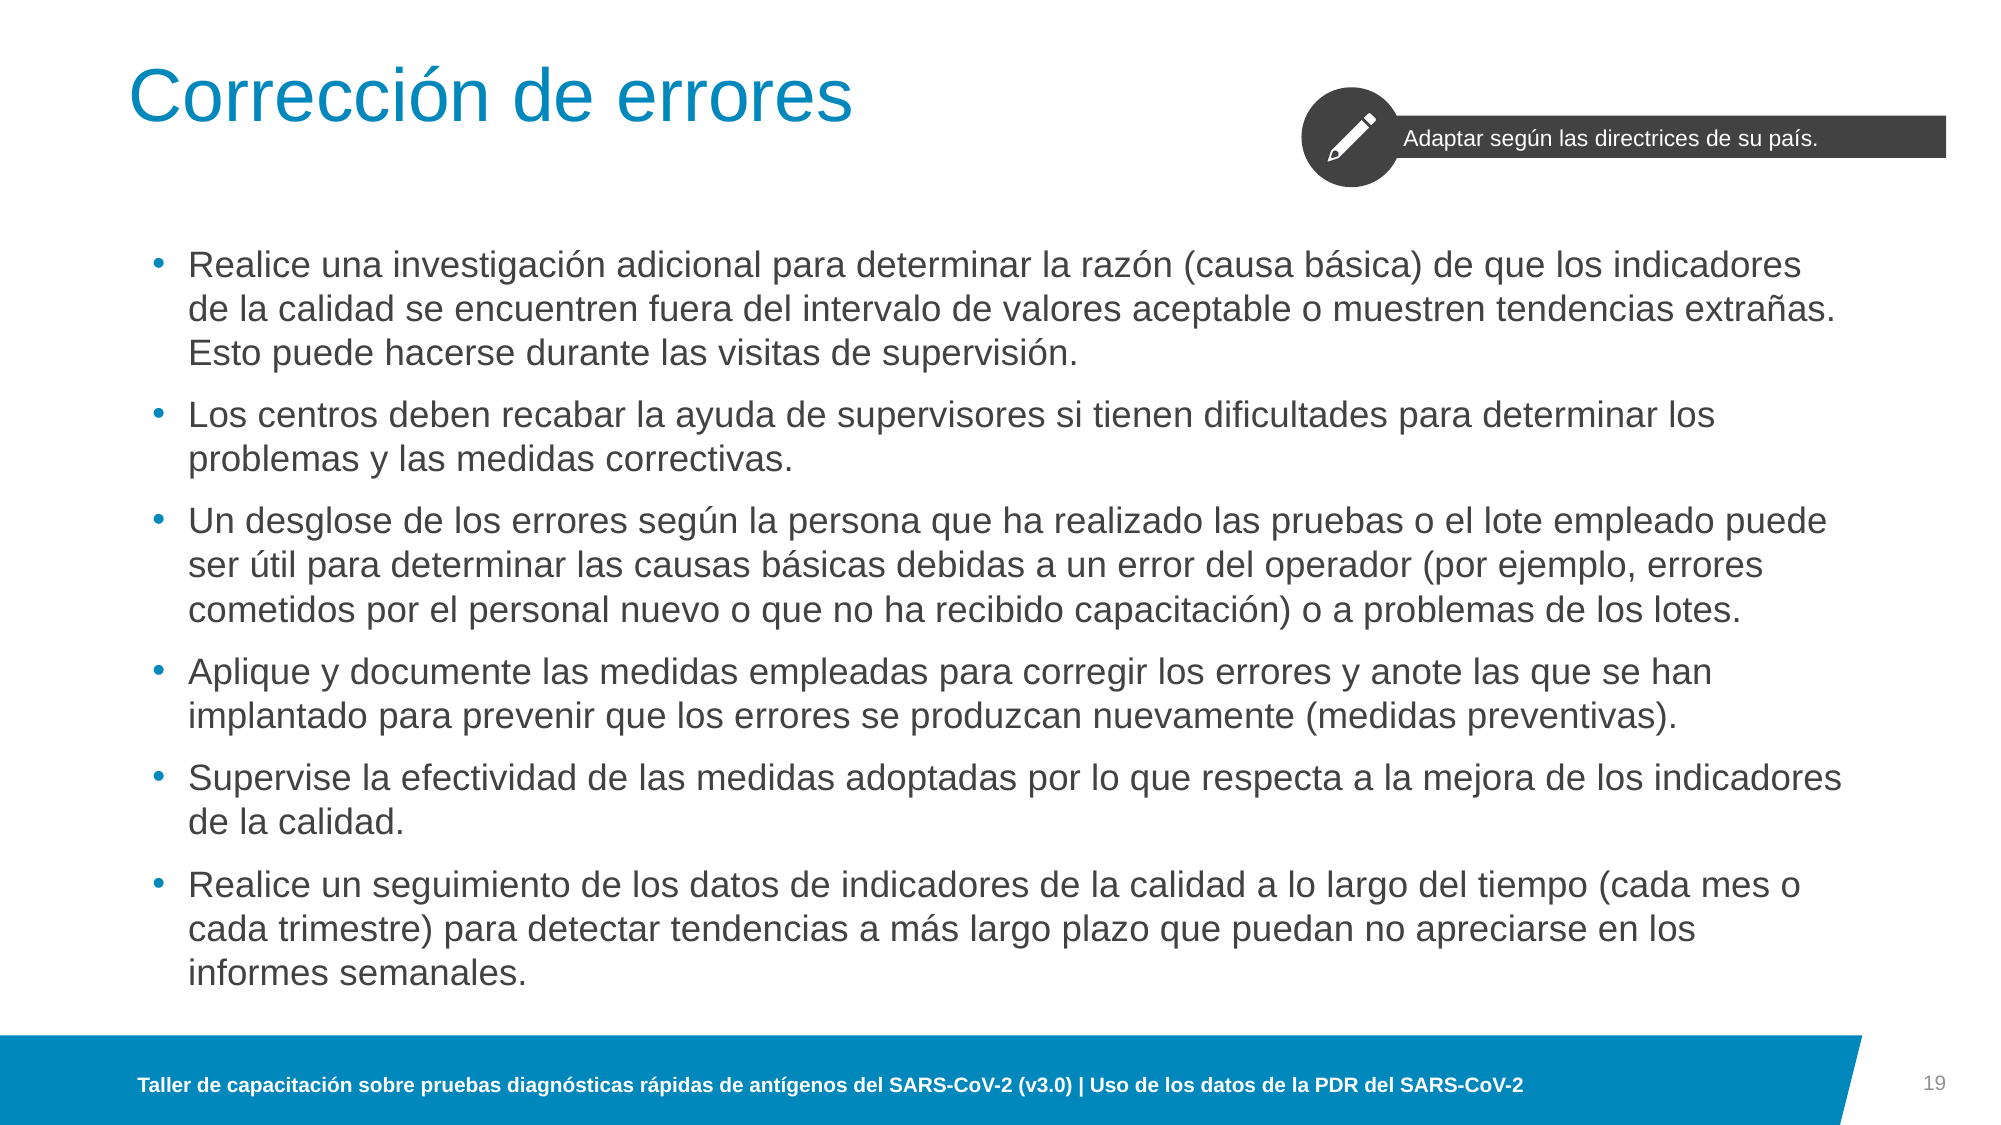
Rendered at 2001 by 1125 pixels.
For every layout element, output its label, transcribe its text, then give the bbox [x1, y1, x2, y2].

list Realice una investigación adicional para determinar la razón (causa básica) de que los indicadores de la calidad se encuentren fuera del intervalo de valores aceptable o muestren tendencias extrañas. Esto puede hacerse durante las visitas de supervisión. Los centros deben recabar la ayuda de supervisores si tienen dificultades para determinar los problemas y las medidas correctivas. Un desglose de los errores según la persona que ha realizado las pruebas o el lote empleado puede ser útil para determinar las causas básicas debidas a un error del operador (por ejemplo, errores cometidos por el personal nuevo o que no ha recibido capacitación) o a problemas de los lotes. Aplique y documente las medidas empleadas para corregir los errores y anote las que se han implantado para prevenir que los errores se produzcan nuevamente (medidas preventivas). Supervise la efectividad de las medidas adoptadas por lo que respecta a la mejora de los indicadores de la calidad. Realice un seguimiento de los datos de indicadores de la calidad a lo largo del tiempo (cada mes o cada trimestre) para detectar tendencias a más largo plazo que puedan no apreciarse en los informes semanales. [137, 232, 1863, 1015]
slide_number 19 [1862, 1035, 1947, 1125]
title Corrección de errores [128, 39, 1854, 138]
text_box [1302, 88, 1947, 187]
footer Taller de capacitación sobre pruebas diagnósticas rápidas de antígenos del SARS-CoV-2 (v3.0) | Uso de los datos de la PDR del SARS-CoV-2 [137, 1042, 1662, 1125]
